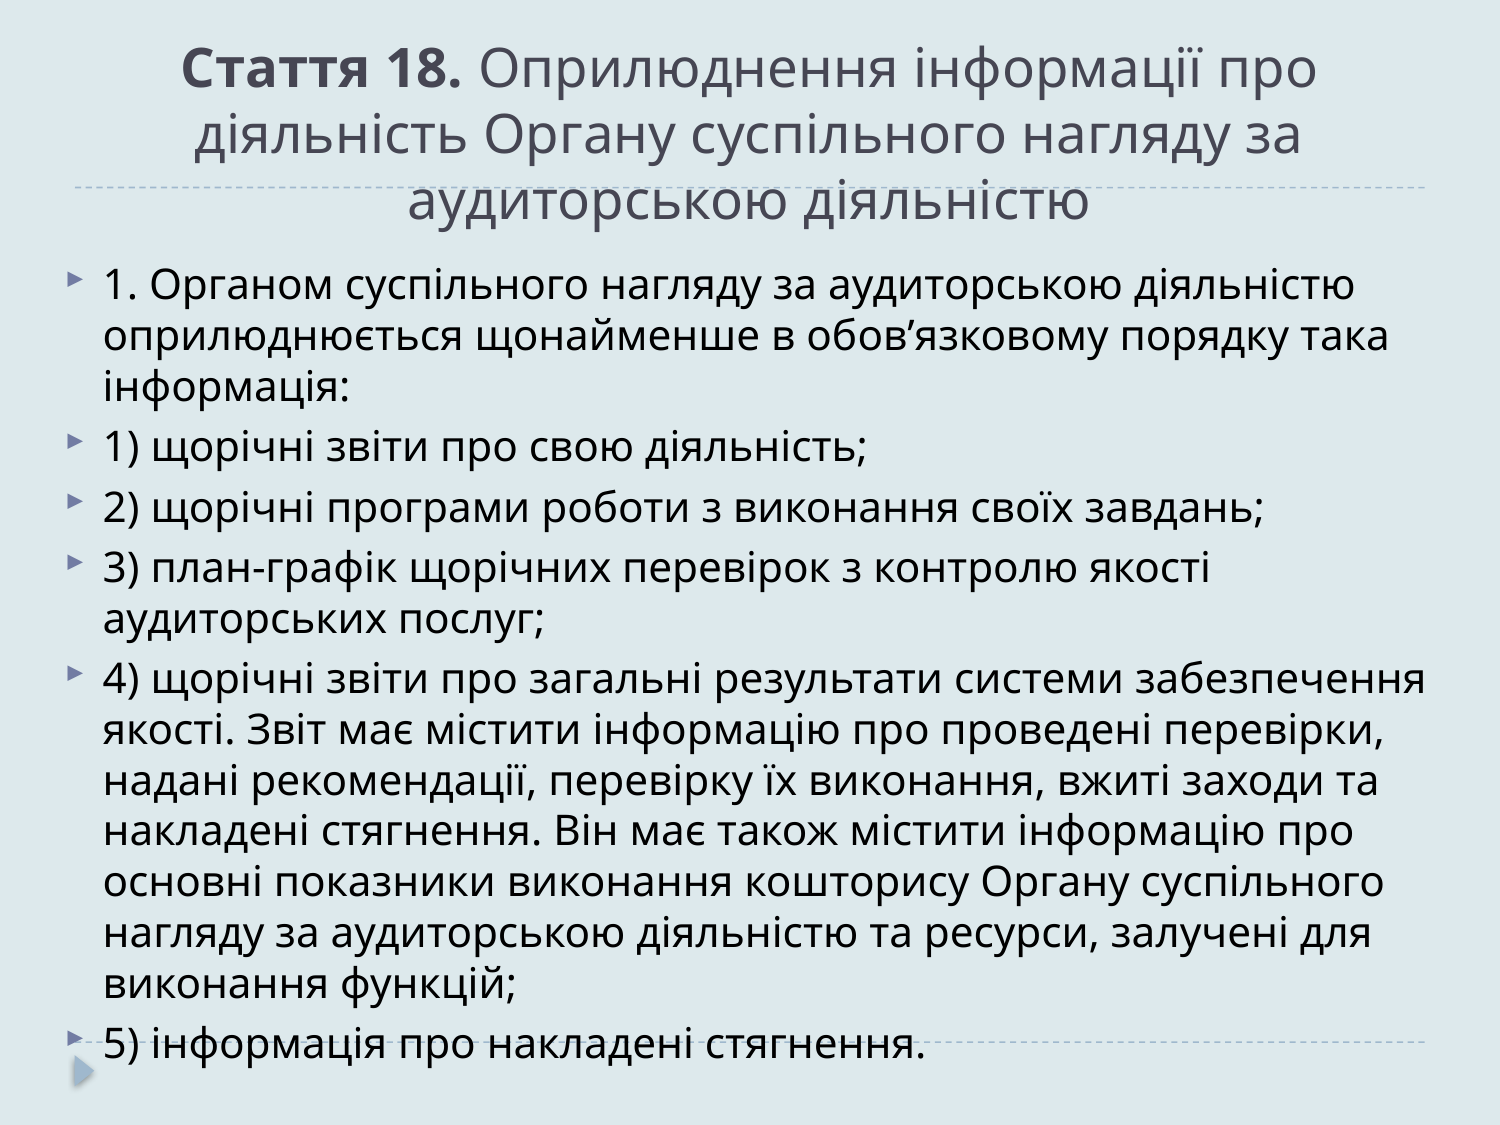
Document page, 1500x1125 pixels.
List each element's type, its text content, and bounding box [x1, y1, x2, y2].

list 1. Органом суспільного нагляду за аудиторською діяльністю оприлюднюється щонайменше в обов’язковому порядку така інформація: 1) щорічні звіти про свою діяльність; 2) щорічні програми роботи з виконання своїх завдань; 3) план-графік щорічних перевірок з контролю якості аудиторських послуг; 4) щорічні звіти про загальні результати системи забезпечення якості. Звіт має містити інформацію про проведені перевірки, надані рекомендації, перевірку їх виконання, вжиті заходи та накладені стягнення. Він має також містити інформацію про основні показники виконання кошторису Органу суспільного нагляду за аудиторською діяльністю та ресурси, залучені для виконання функцій; 5) інформація про накладені стягнення. [50, 249, 1450, 1088]
title Стаття 18. Оприлюднення інформації про діяльність Органу суспільного нагляду за аудиторською діяльністю [75, 24, 1425, 238]
